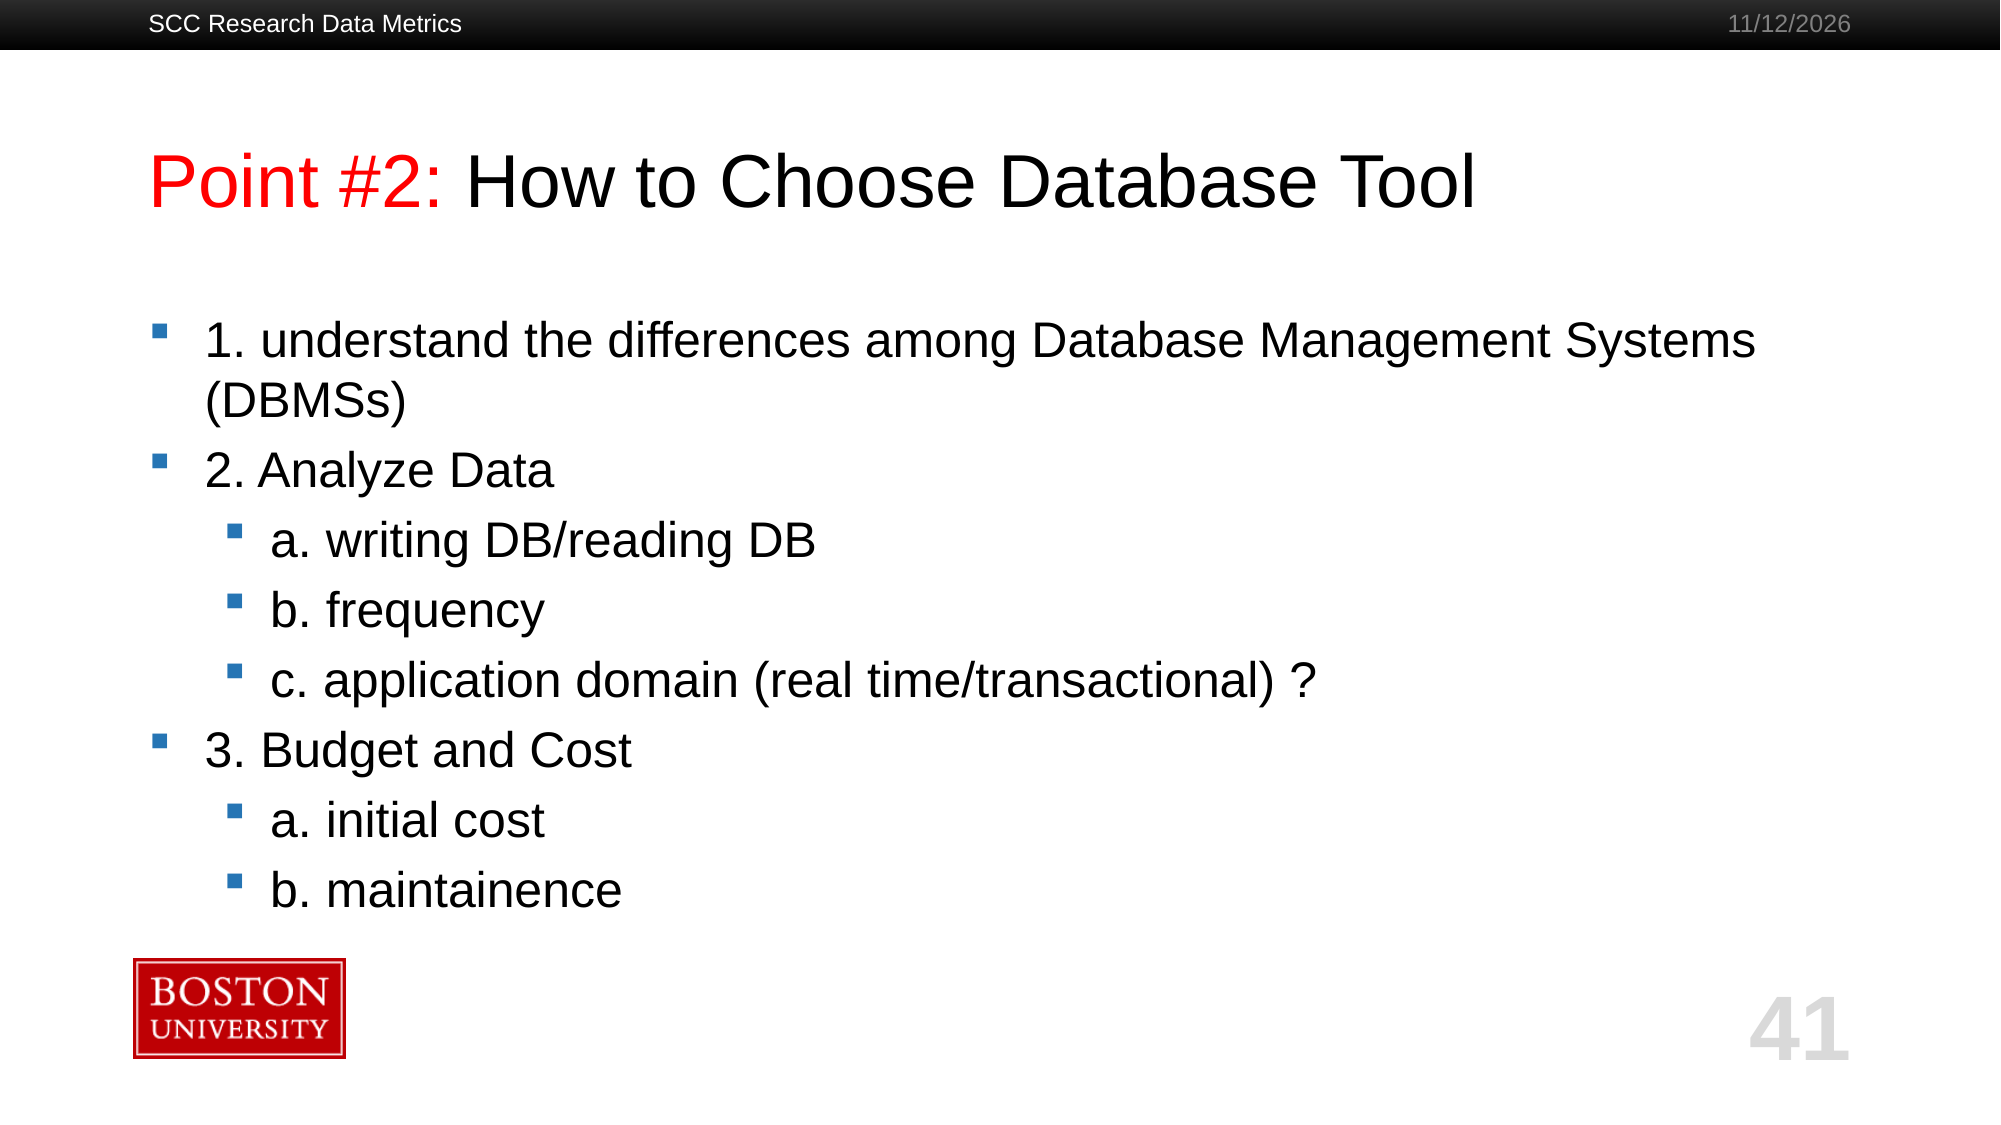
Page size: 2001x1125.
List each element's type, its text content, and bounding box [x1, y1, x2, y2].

slide_number 41 [1549, 968, 1867, 1082]
picture [133, 958, 346, 1059]
list 1. understand the differences among Database Management Systems (DBMSs) 2. Analyze Data a. writing DB/reading DB b. frequency c. application domain (real time/transactional) ? 3. Budget and Cost a. initial cost b. maintainence [133, 299, 1867, 938]
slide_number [1449, 0, 1867, 51]
title Point #2: How to Choose Database Tool [133, 125, 1867, 238]
footer SCC Research Data Metrics [133, 0, 1251, 51]
